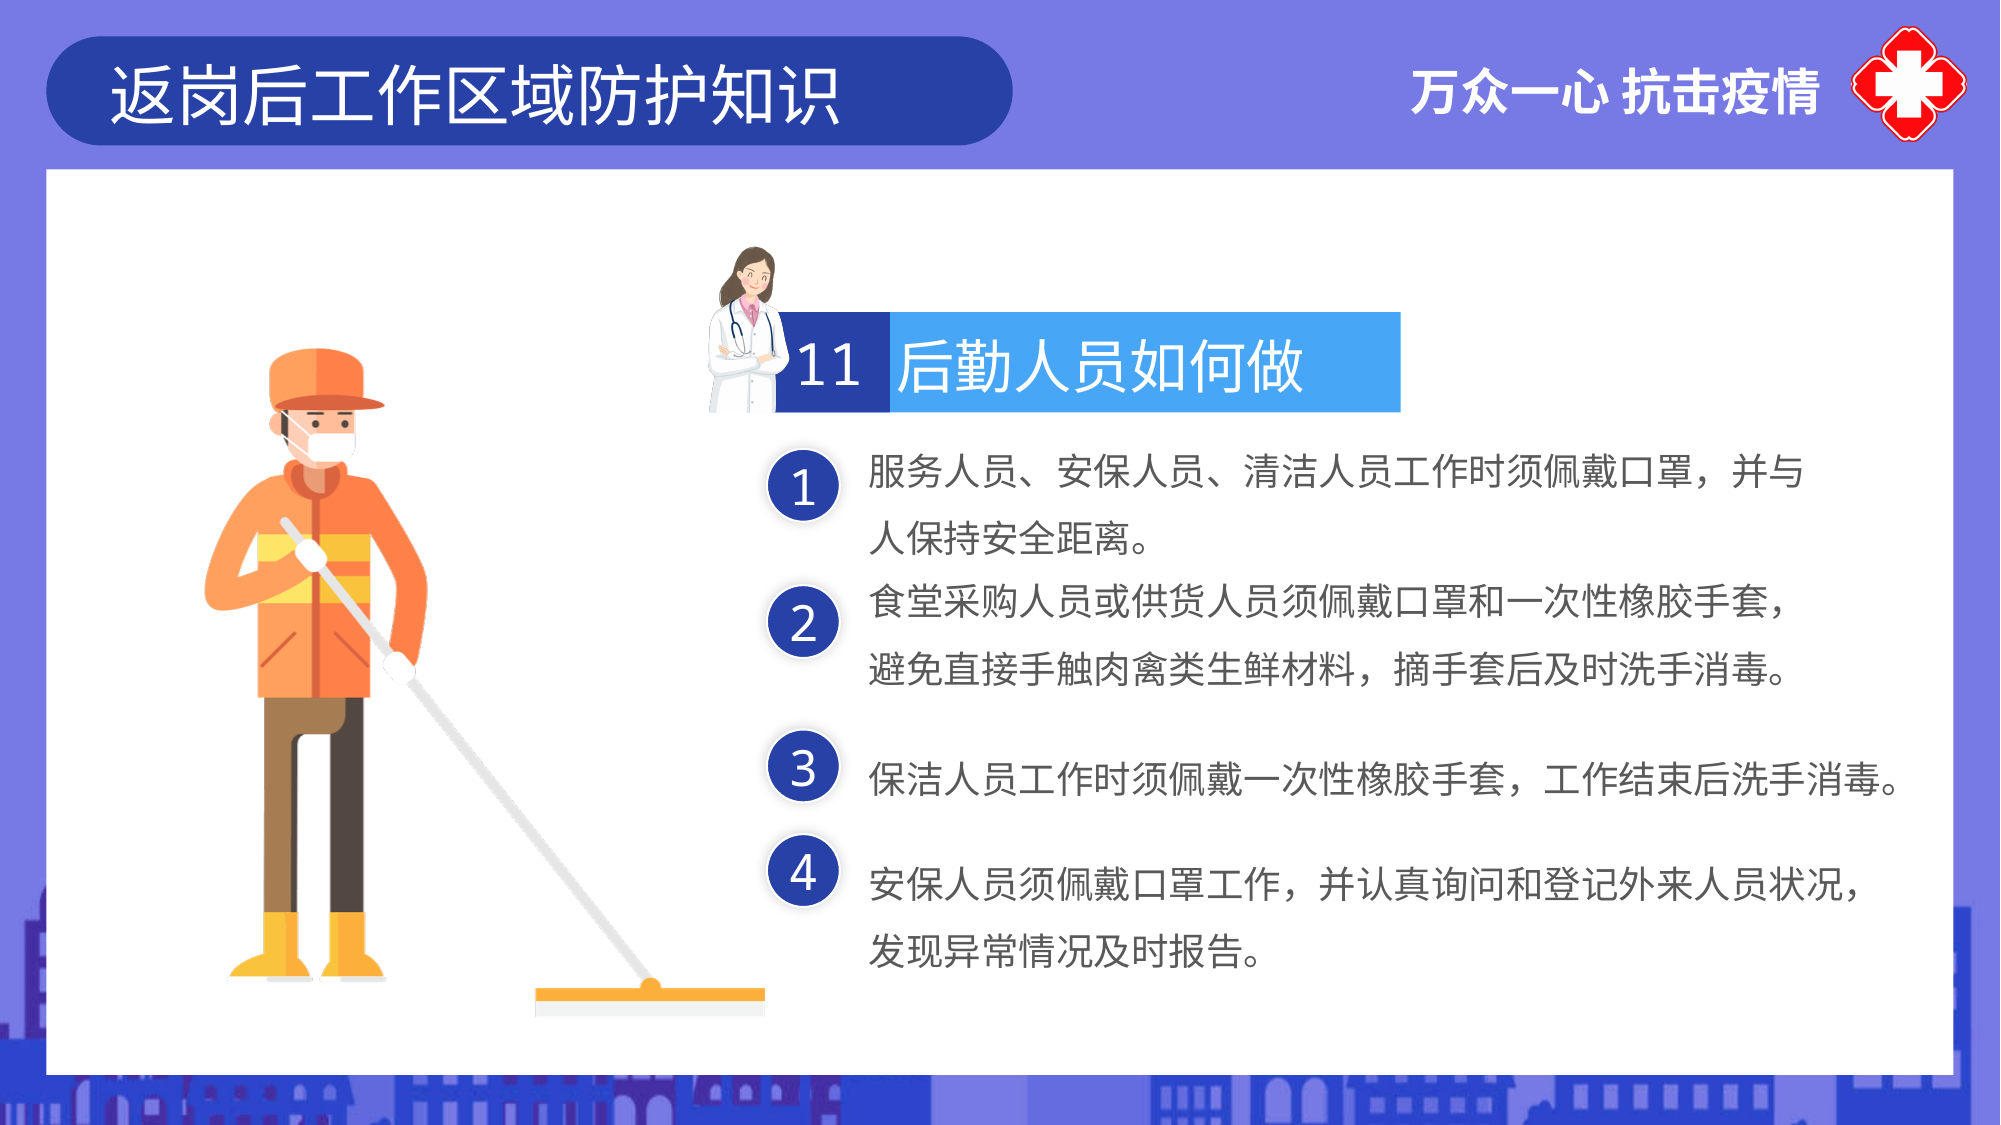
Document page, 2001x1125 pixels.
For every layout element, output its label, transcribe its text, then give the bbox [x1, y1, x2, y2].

text_box 服务人员、安保人员、清洁人员工作时须佩戴口罩，并与人保持安全距离。 [854, 418, 1845, 548]
text_box 食堂采购人员或供货人员须佩戴口罩和一次性橡胶手套，避免直接手触肉禽类生鲜材料，摘手套后及时洗手消毒。 [854, 548, 1845, 699]
text_box 后勤人员如何做 [882, 322, 1386, 408]
picture [0, 0, 2000, 1125]
text_box 1 [812, 449, 840, 521]
text_box 11 [832, 311, 891, 413]
text_box [45, 35, 1014, 147]
text_box 3 [812, 730, 840, 802]
text_box 安保人员须佩戴口罩工作，并认真询问和登记外来人员状况，发现异常情况及时报告。 [854, 830, 1921, 981]
text_box [891, 311, 1402, 413]
text_box 2 [812, 586, 840, 657]
text_box 返岗后工作区域防护知识 [94, 45, 965, 141]
text_box 保洁人员工作时须佩戴一次性橡胶手套，工作结束后洗手消毒。 [854, 726, 1921, 809]
text_box 4 [812, 835, 840, 906]
